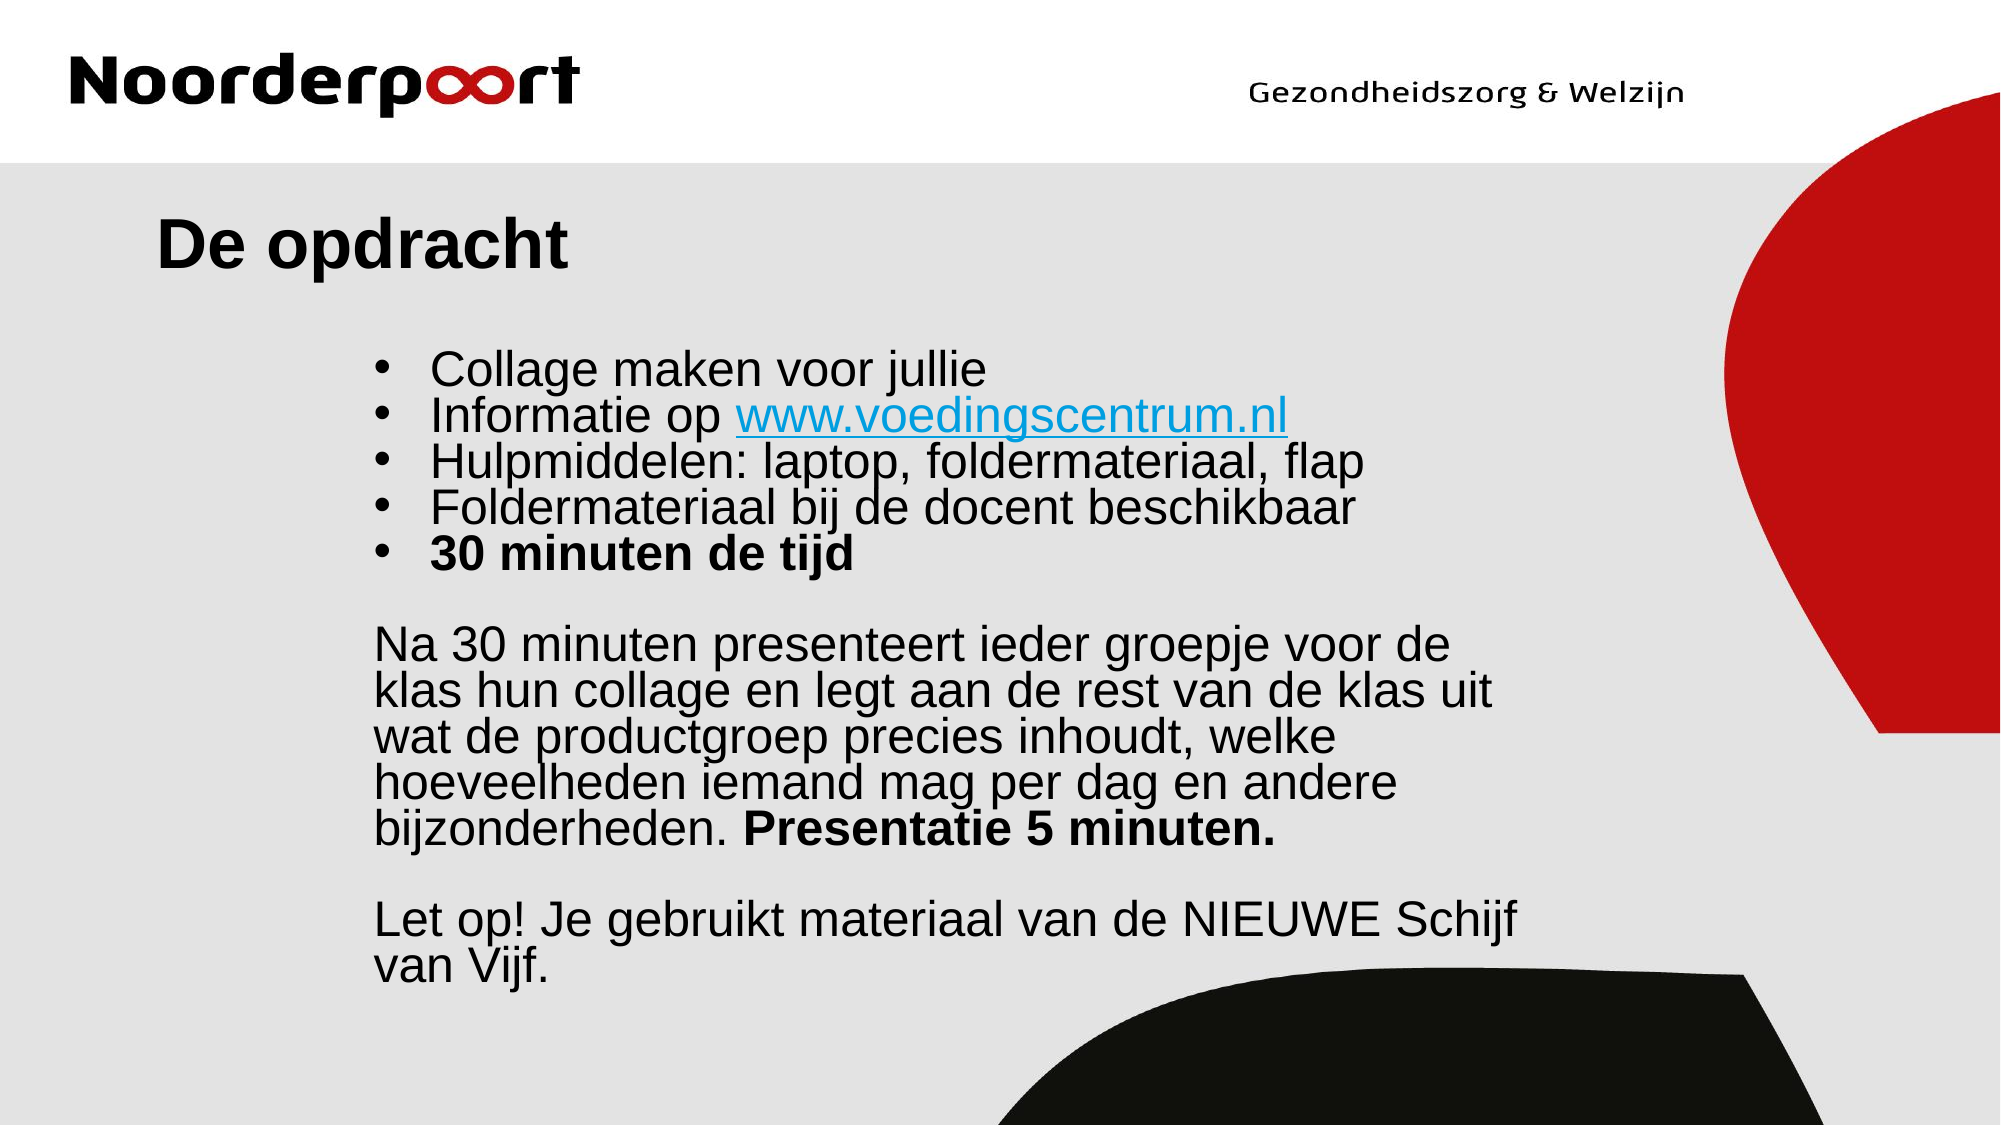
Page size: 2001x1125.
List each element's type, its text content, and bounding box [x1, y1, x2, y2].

picture [0, 0, 2001, 1125]
title De opdracht [141, 187, 1720, 294]
list Collage maken voor jullie Informatie op www.voedingscentrum.nl Hulpmiddelen: laptop, foldermateriaal, flap Foldermateriaal bij de docent beschikbaar 30 minuten de tijd Na 30 minuten presenteert ieder groepje voor de klas hun collage en legt aan de rest van de klas uit wat de productgroep precies inhoudt, welke hoeveelheden iemand mag per dag en andere bijzonderheden. Presentatie 5 minuten. Let op! Je gebruikt materiaal van de NIEUWE Schijf van Vijf. [358, 343, 1542, 1012]
